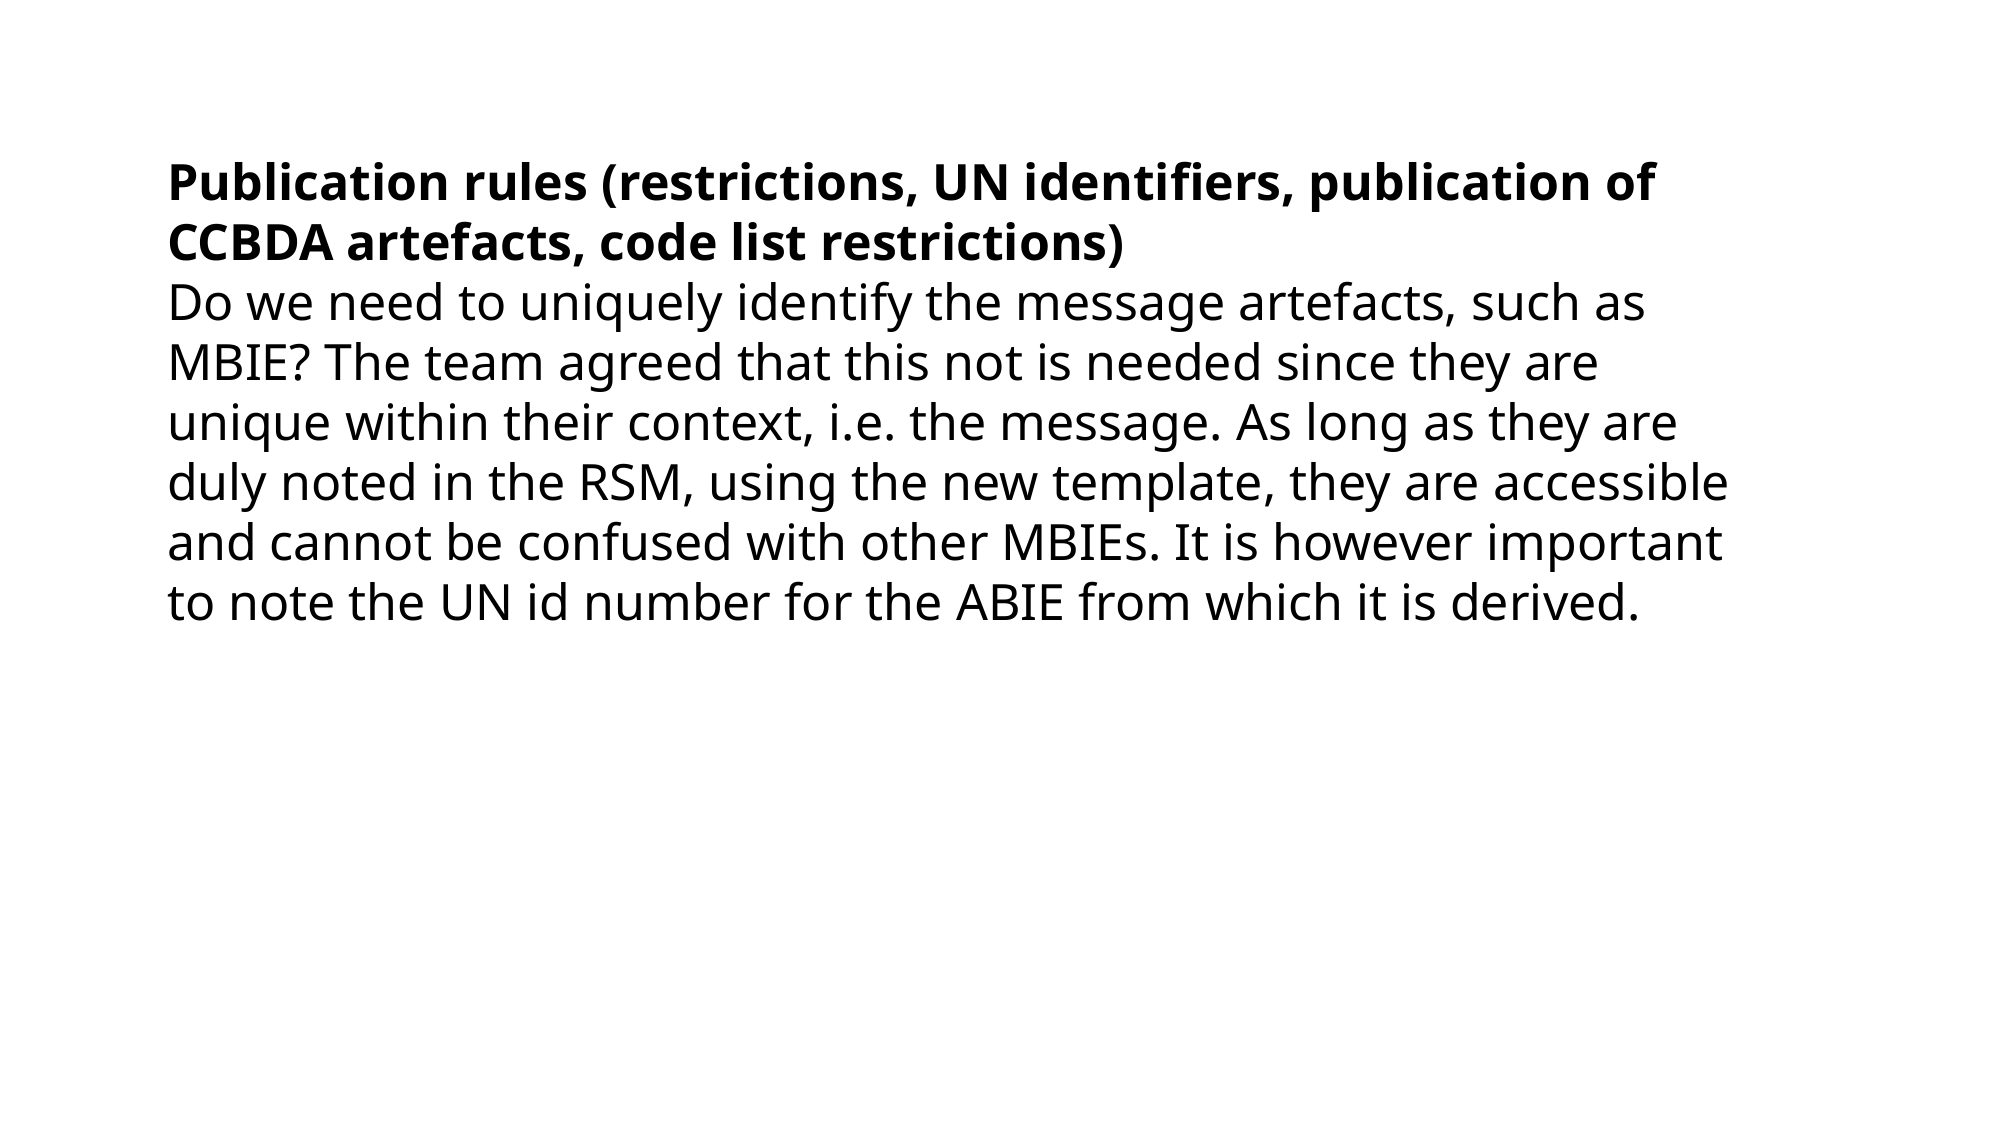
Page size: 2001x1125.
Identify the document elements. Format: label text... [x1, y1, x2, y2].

text_box Publication rules (restrictions, UN identifiers, publication of CCBDA artefacts, code list restrictions) Do we need to uniquely identify the message artefacts, such as MBIE? The team agreed that this not is needed since they are unique within their context, i.e. the message. As long as they are duly noted in the RSM, using the new template, they are accessible and cannot be confused with other MBIEs. It is however important to note the UN id number for the ABIE from which it is derived. [152, 142, 1793, 698]
